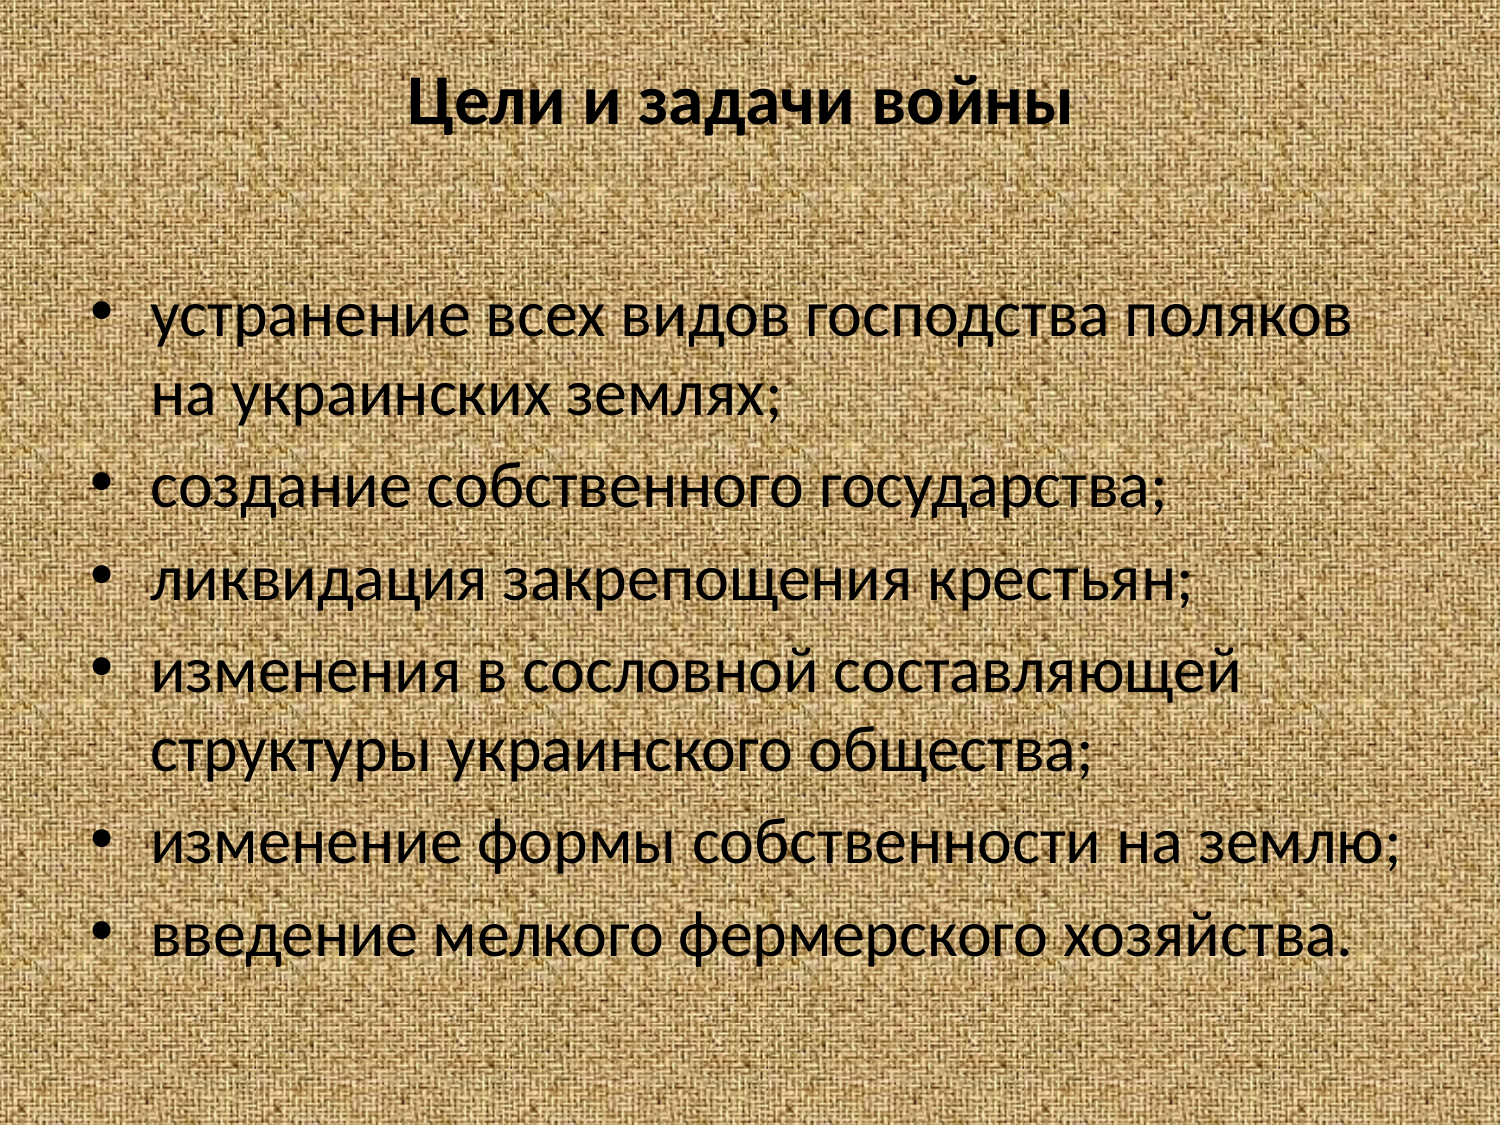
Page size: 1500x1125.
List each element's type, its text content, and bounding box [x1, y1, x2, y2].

title Цели и задачи войны [75, 45, 1425, 233]
picture [0, 0, 1500, 1125]
list устранение всех видов господства поляков на украинских землях; создание собственного государства; ликвидация закрепощения крестьян; изменения в сословной составляющей структуры украинского общества; изменение формы собственности на землю; введение мелкого фермерского хозяйства. [75, 262, 1425, 1005]
